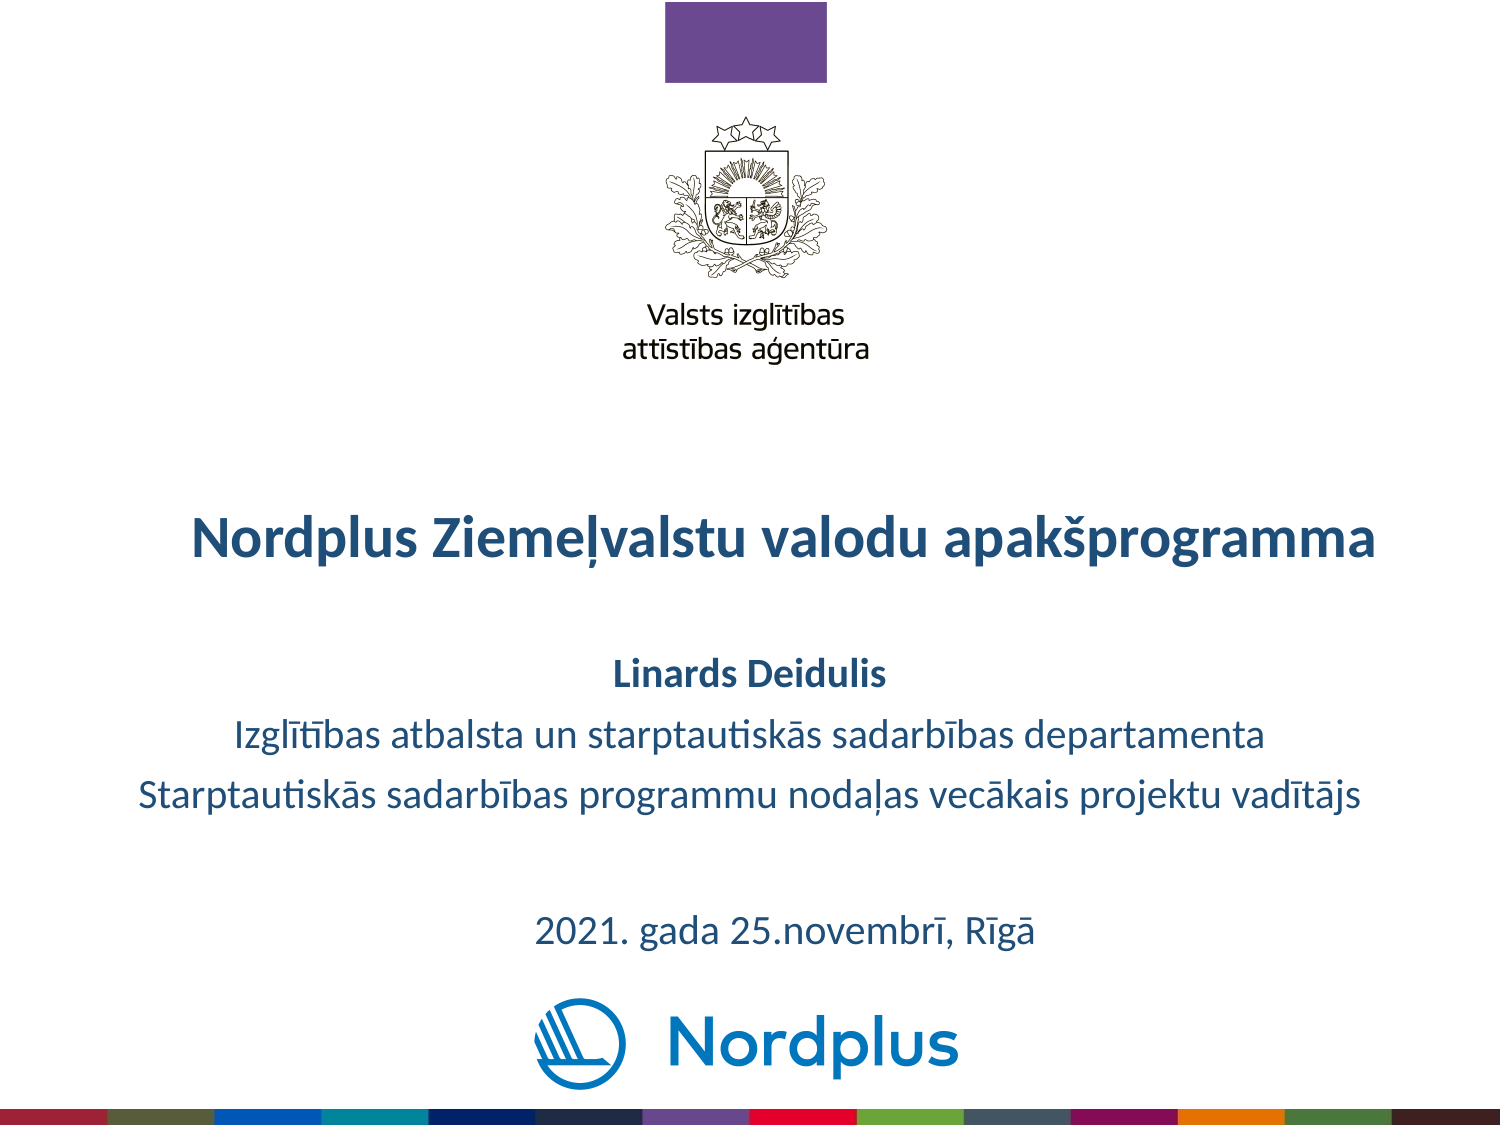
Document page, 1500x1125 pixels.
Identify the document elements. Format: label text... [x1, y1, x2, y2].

subtitle Linards Deidulis Izglītības atbalsta un starptautiskās sadarbības departamenta Starptautiskās sadarbības programmu nodaļas vecākais projektu vadītājs [56, 644, 1444, 808]
title Nordplus Ziemeļvalstu valodu apakšprogramma [175, 456, 1394, 579]
picture [0, 0, 1500, 1125]
text_box 2021. gada 25.novembrī, Rīgā [318, 894, 1252, 995]
